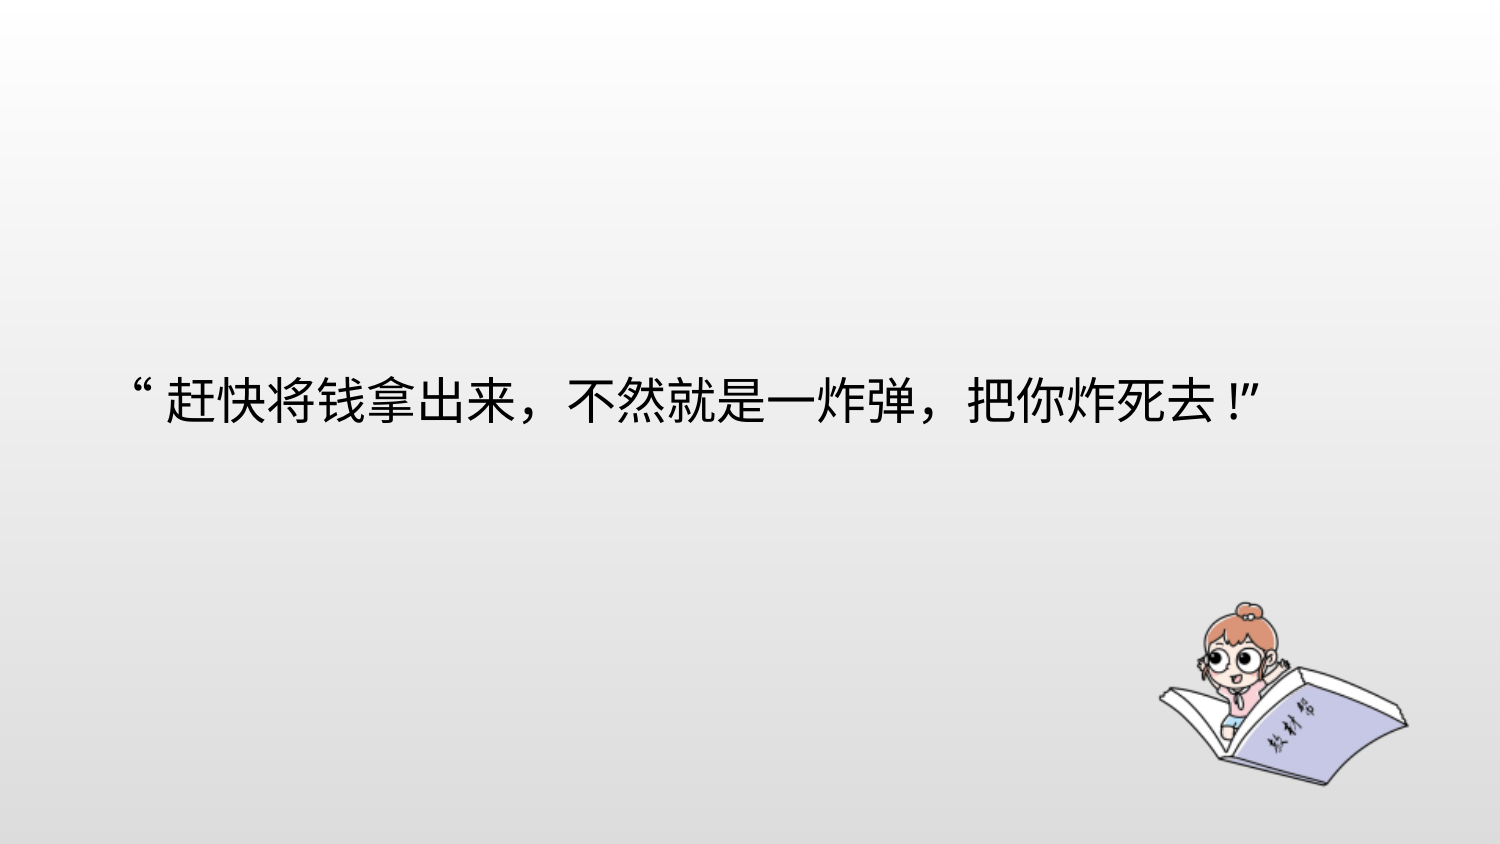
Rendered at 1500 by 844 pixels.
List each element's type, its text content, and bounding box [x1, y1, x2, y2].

picture [1111, 598, 1450, 792]
text_box “赶快将钱拿出来，不然就是一炸弹，把你炸死去!” [47, 303, 1303, 555]
